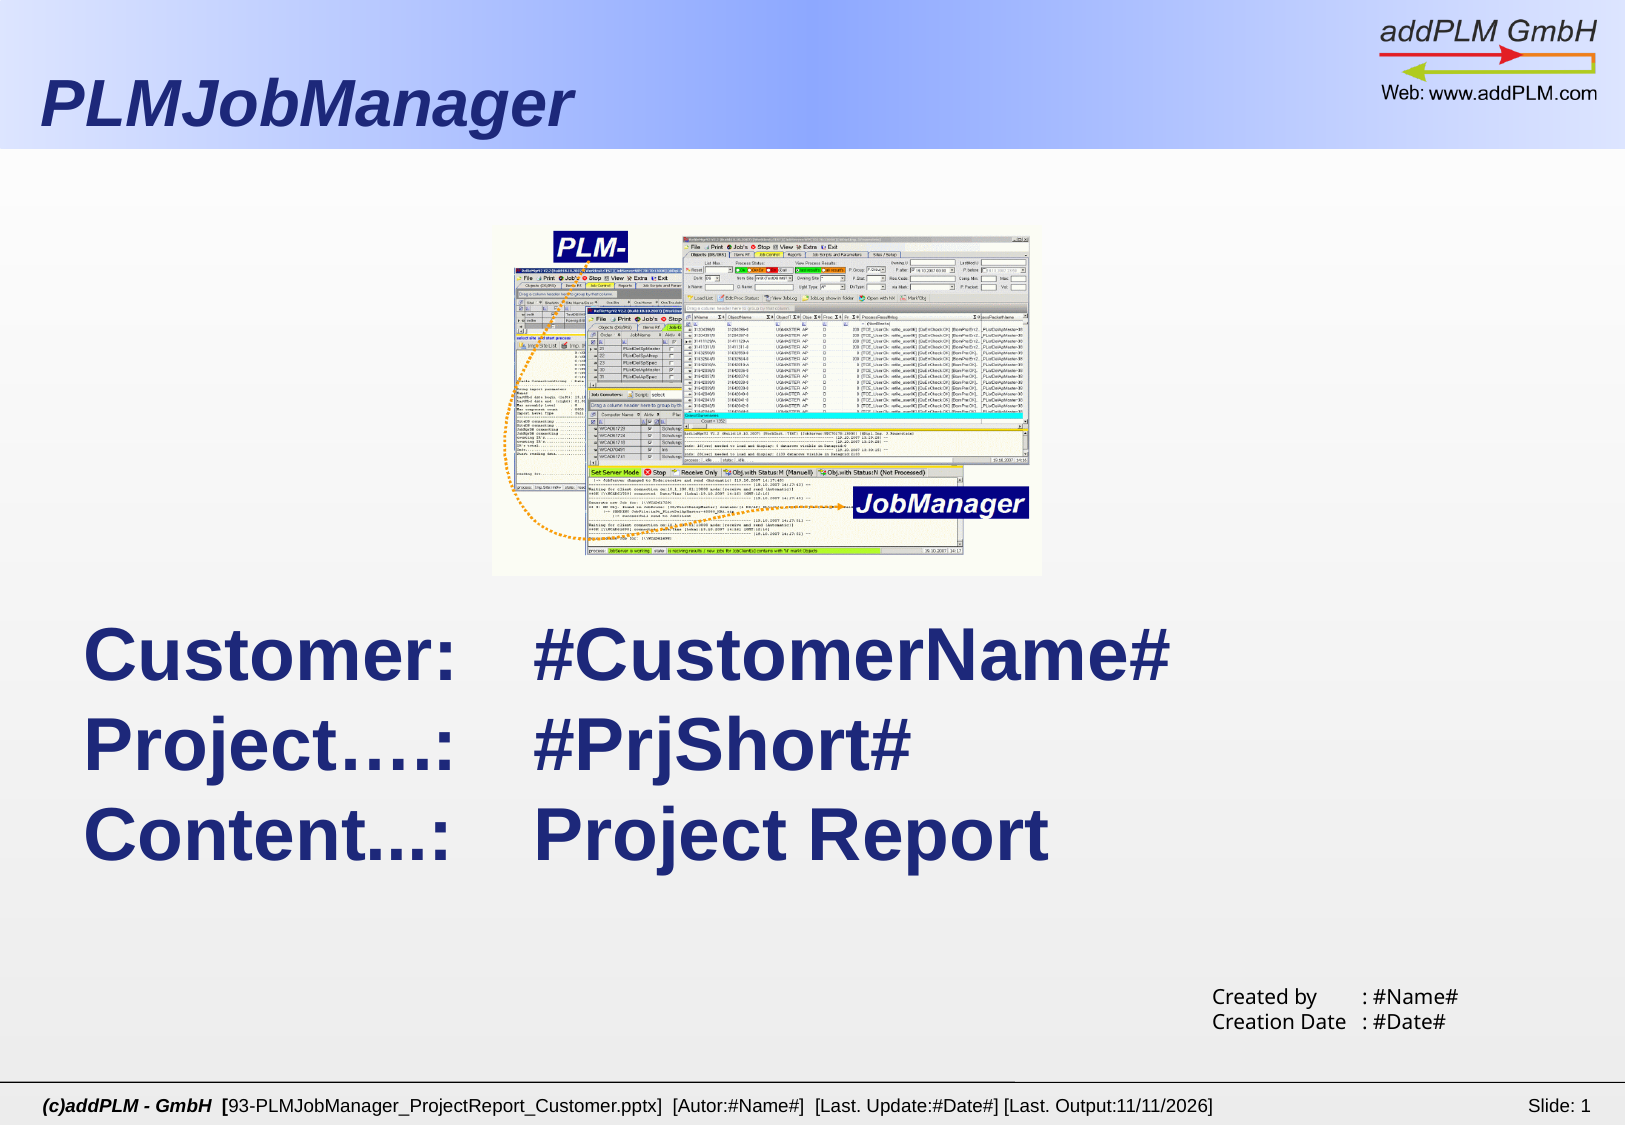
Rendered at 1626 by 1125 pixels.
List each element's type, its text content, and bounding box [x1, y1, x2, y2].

title PLMJobManager [40, 67, 1582, 141]
picture [1379, 19, 1597, 100]
text_box Customer: #CustomerName# Project….: #PrjShort# Content...: Project Report [68, 597, 1573, 903]
picture [492, 225, 1043, 577]
text_box Created by : #Name# Creation Date : #Date# [1196, 976, 1609, 1060]
